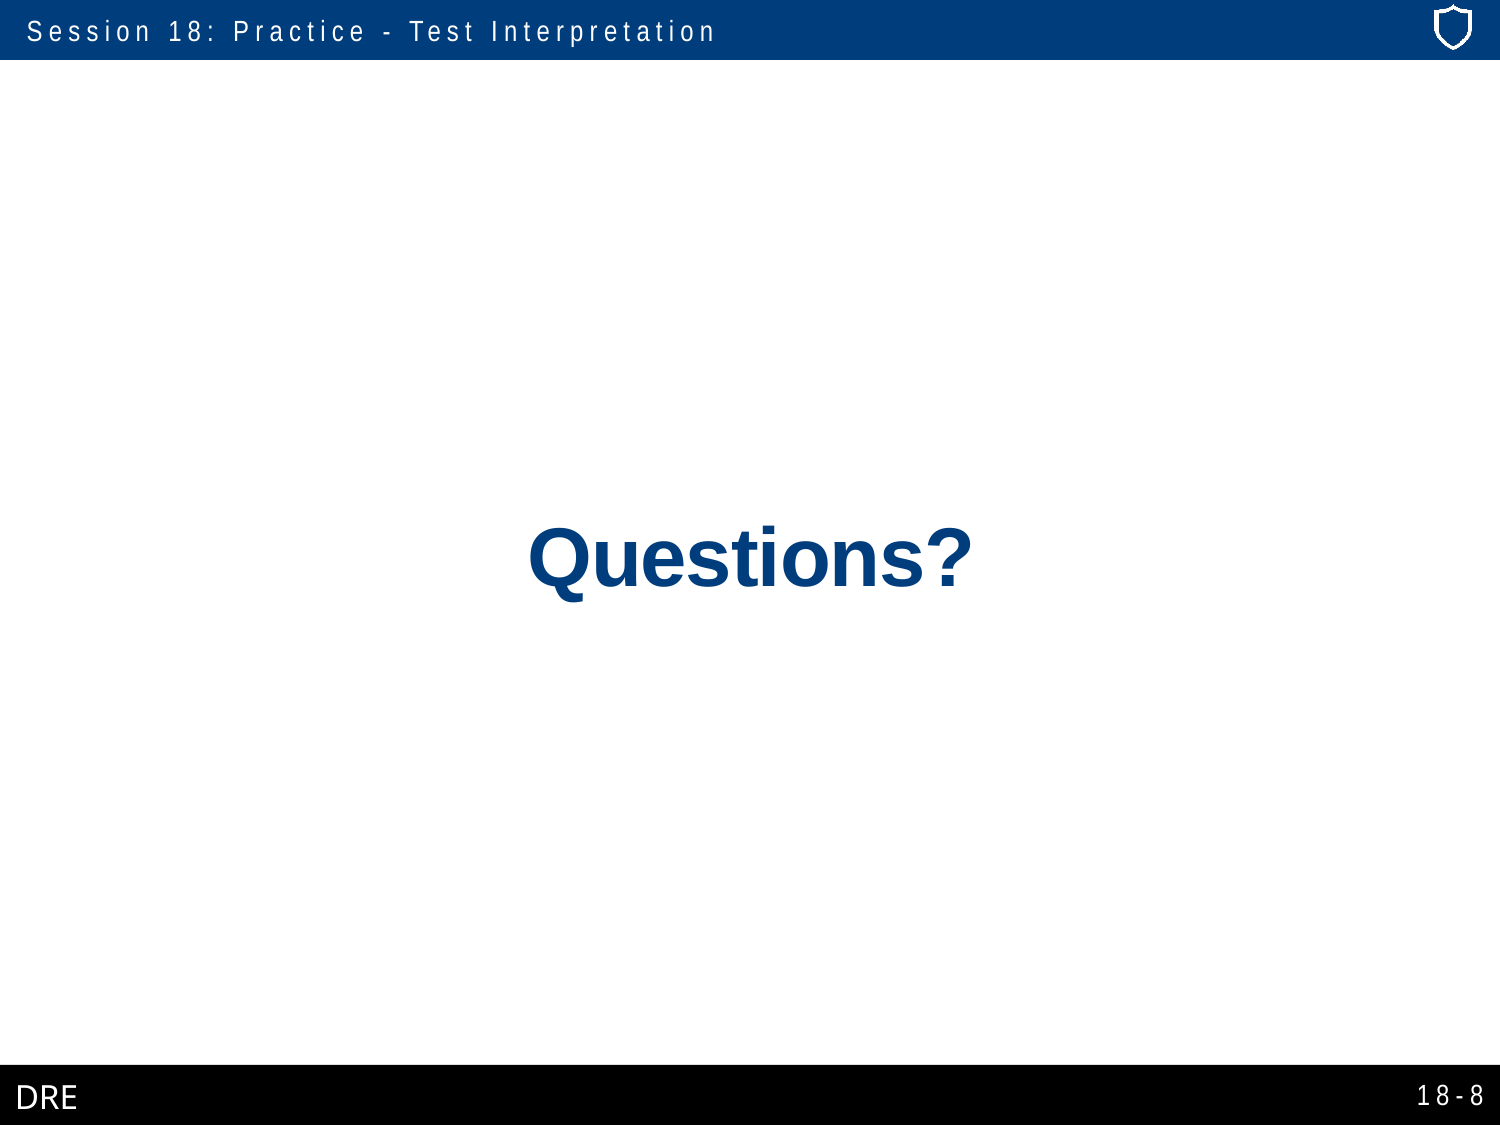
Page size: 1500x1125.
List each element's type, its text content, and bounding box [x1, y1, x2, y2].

slide_number 18-8 [1218, 1063, 1499, 1124]
title Questions? [51, 305, 1452, 612]
picture [1434, 4, 1472, 50]
